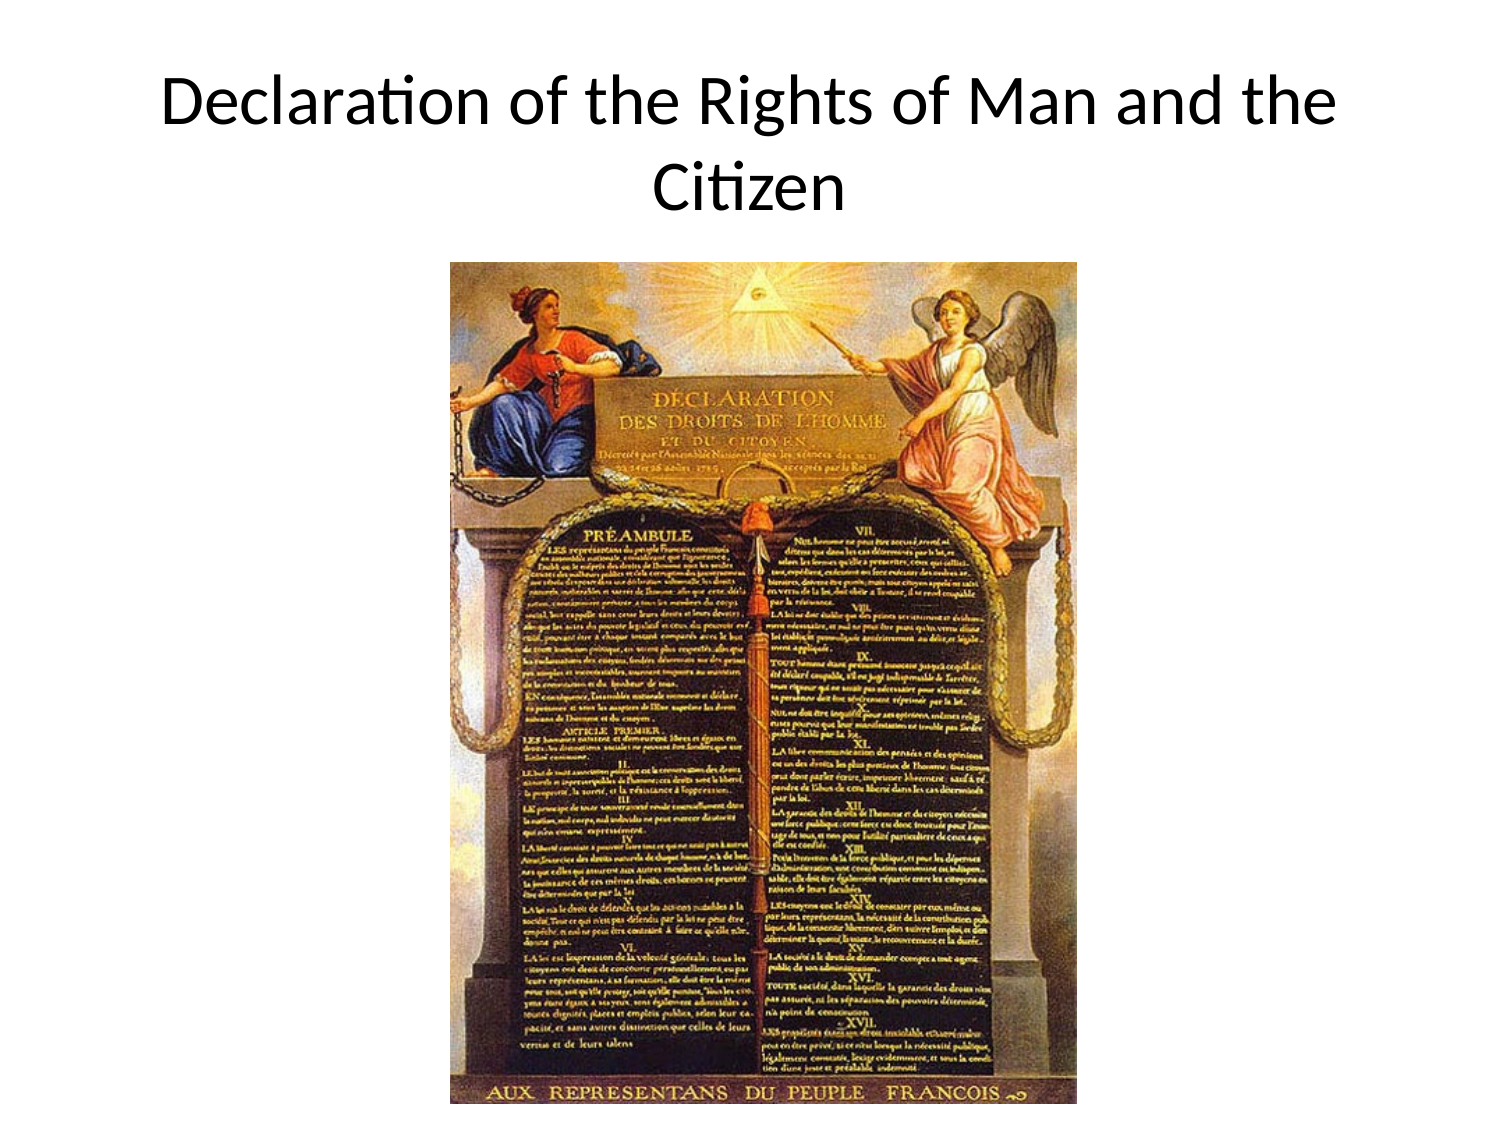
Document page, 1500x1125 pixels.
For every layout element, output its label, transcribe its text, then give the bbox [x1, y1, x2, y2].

title Declaration of the Rights of Man and the Citizen [75, 45, 1425, 233]
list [449, 262, 1077, 1104]
